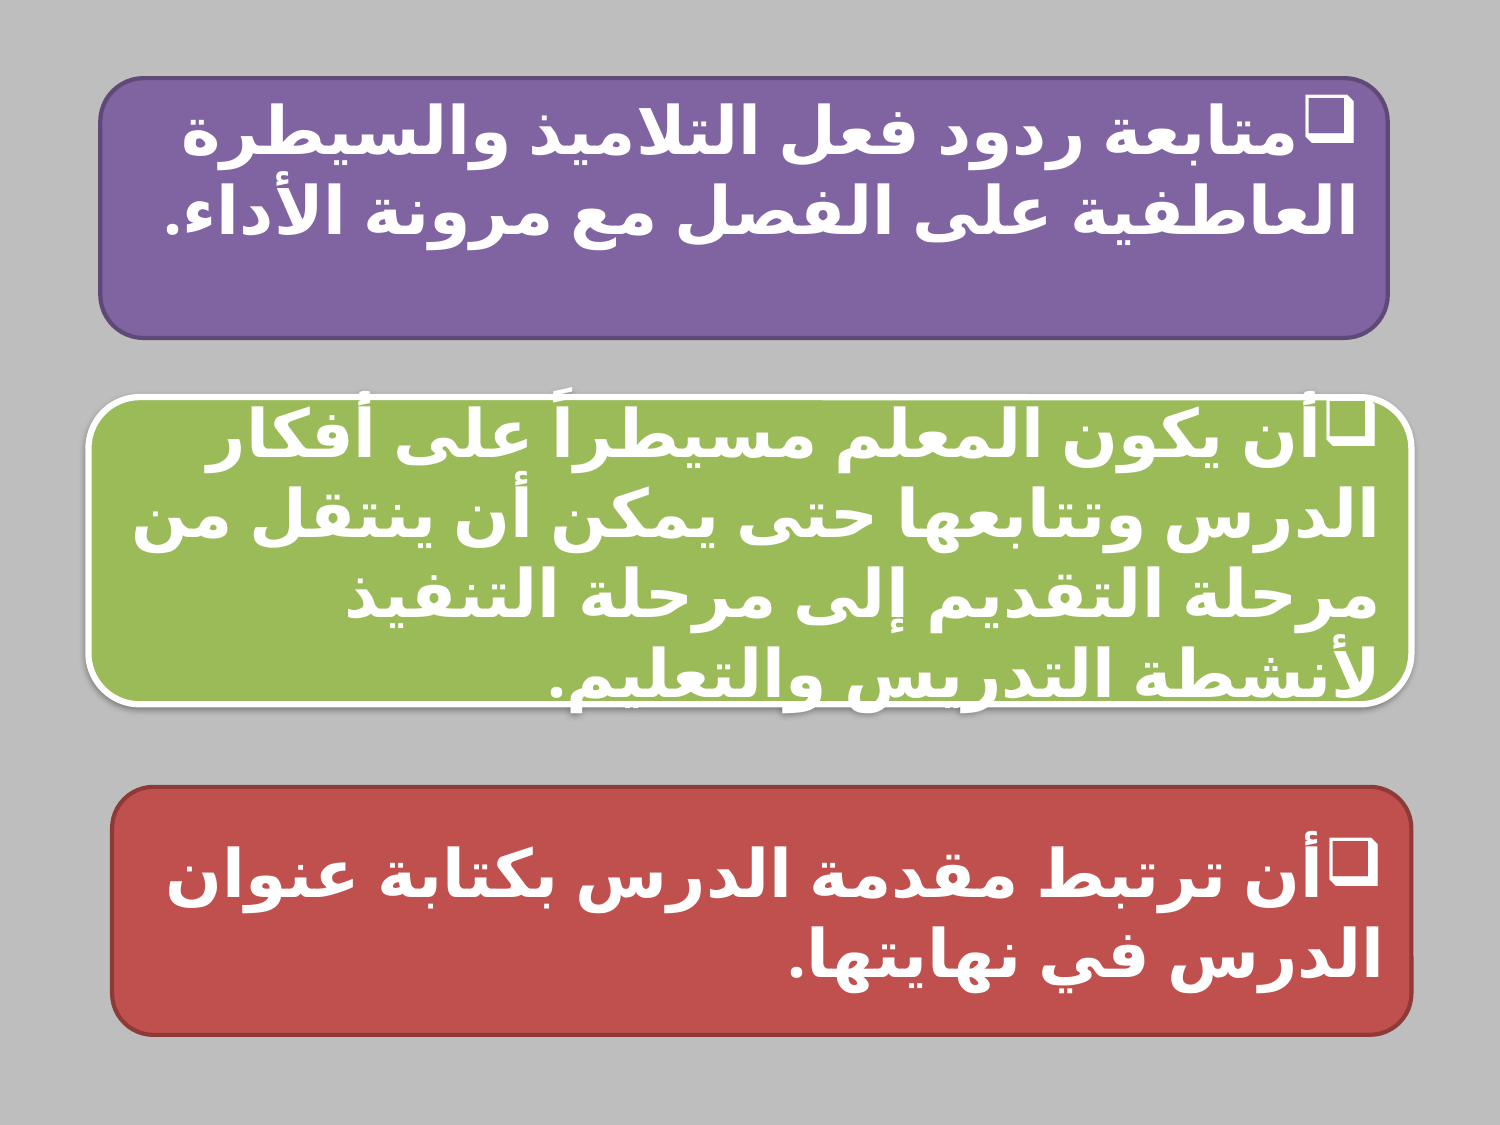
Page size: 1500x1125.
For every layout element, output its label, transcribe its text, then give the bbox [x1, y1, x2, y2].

text_box متابعة ردود فعل التلاميذ والسيطرة العاطفية على الفصل مع مرونة الأداء. [98, 76, 1390, 341]
text_box أن ترتبط مقدمة الدرس بكتابة عنوان الدرس في نهايتها. [109, 784, 1414, 1037]
text_box أن يكون المعلم مسيطراً على أفكار الدرس وتتابعها حتى يمكن أن ينتقل من مرحلة التقديم إلى مرحلة التنفيذ لأنشطة التدريس والتعليم. [85, 393, 1415, 708]
